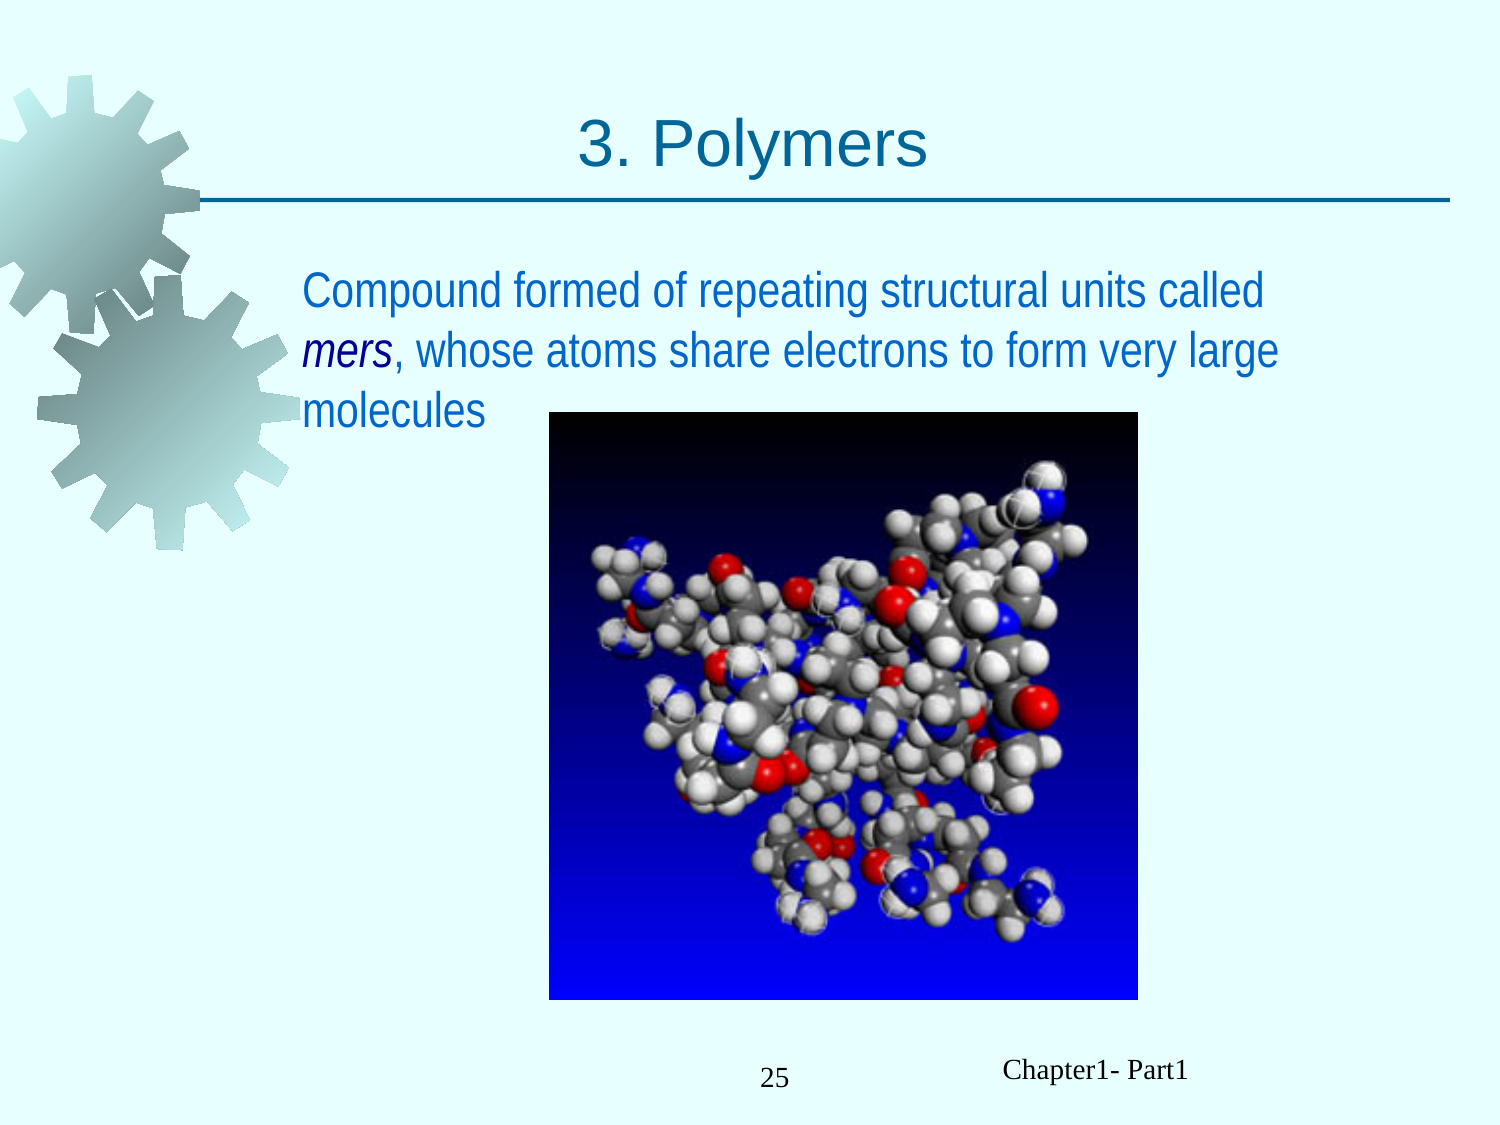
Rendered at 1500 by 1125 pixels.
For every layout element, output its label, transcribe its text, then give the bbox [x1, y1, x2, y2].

text_box Compound formed of repeating structural units called mers, whose atoms share electrons to form very large molecules [287, 249, 1325, 445]
title 3. Polymers [185, 35, 1340, 190]
footer Chapter1- Part1 [987, 1042, 1463, 1122]
picture [549, 412, 1138, 1001]
slide_number 25 [599, 1050, 951, 1125]
